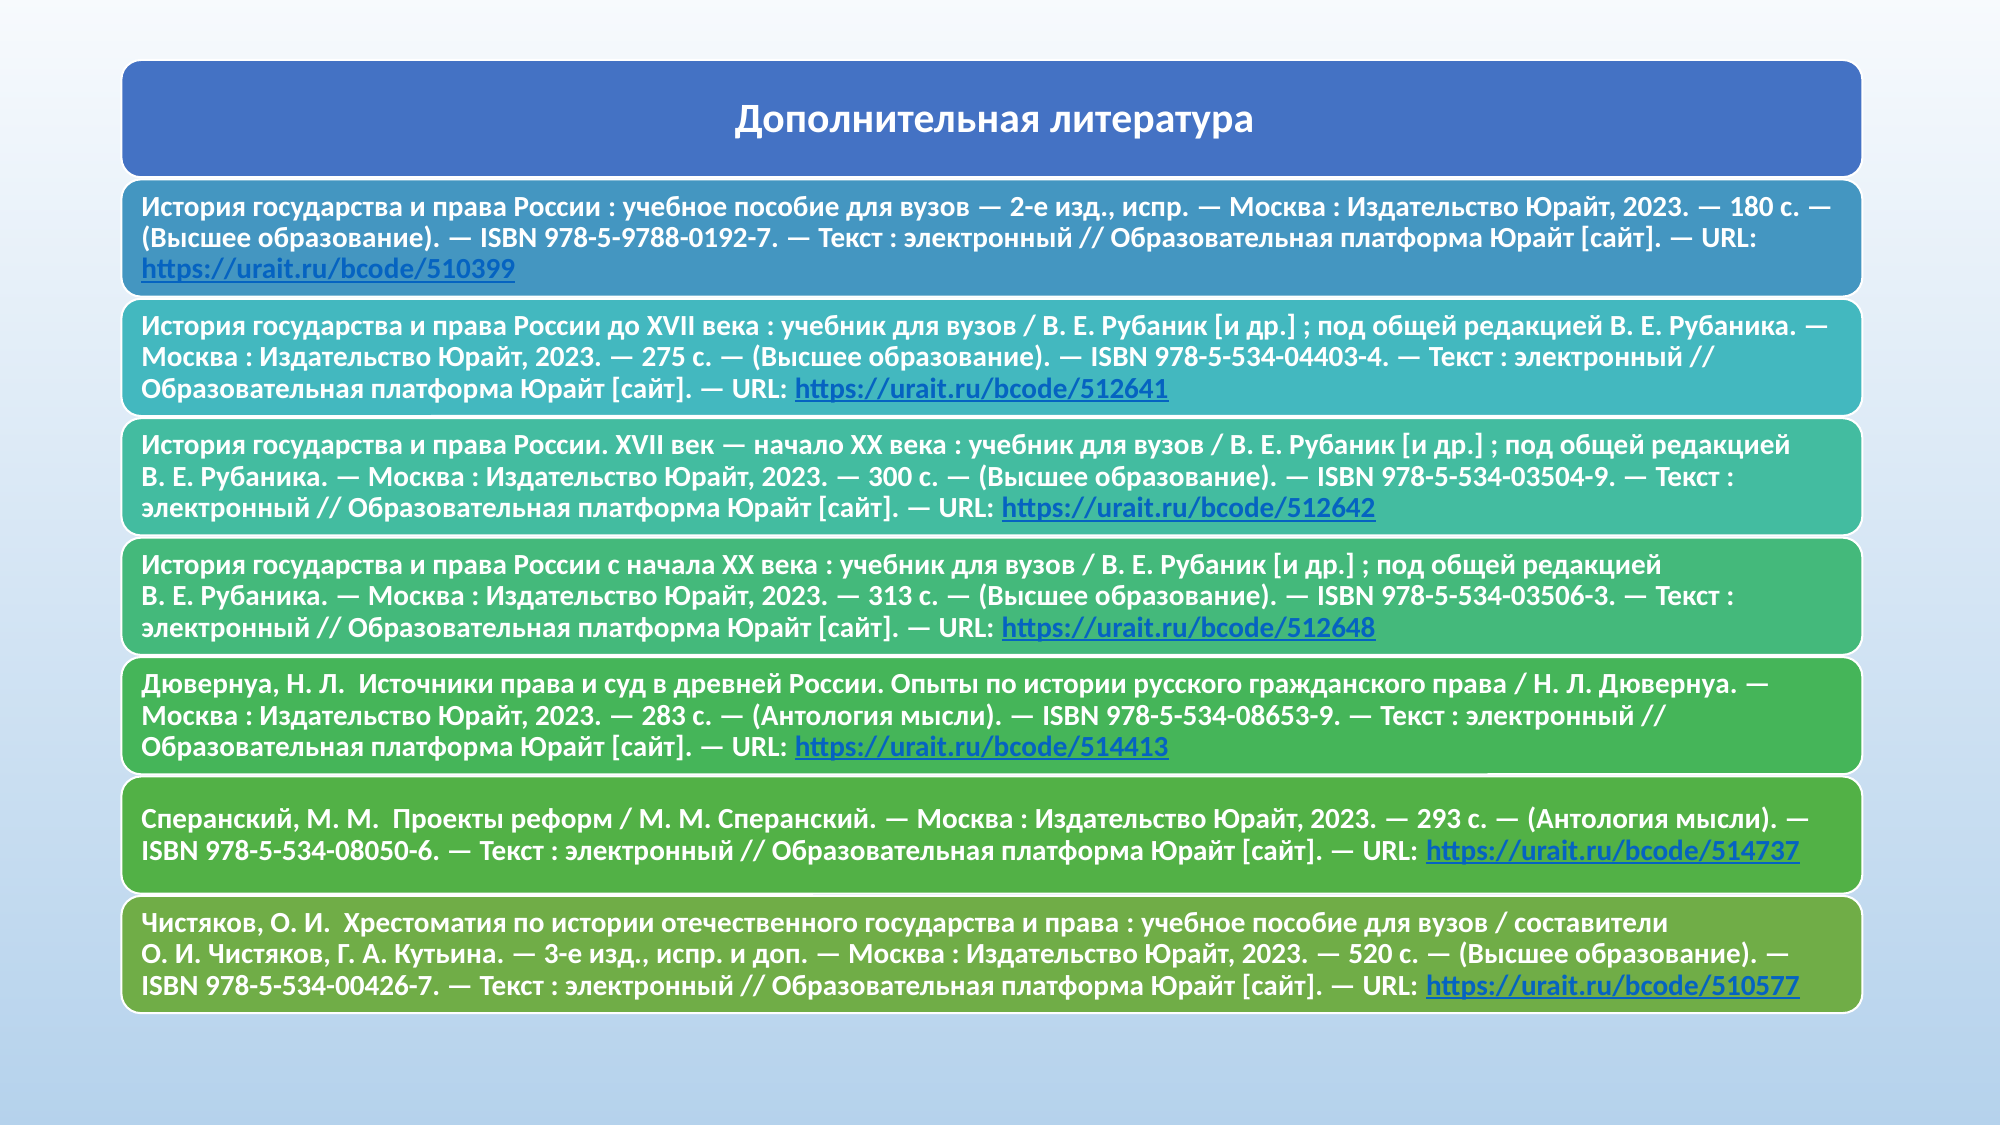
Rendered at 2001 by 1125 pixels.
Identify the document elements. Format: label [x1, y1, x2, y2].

list [121, 59, 1863, 1014]
